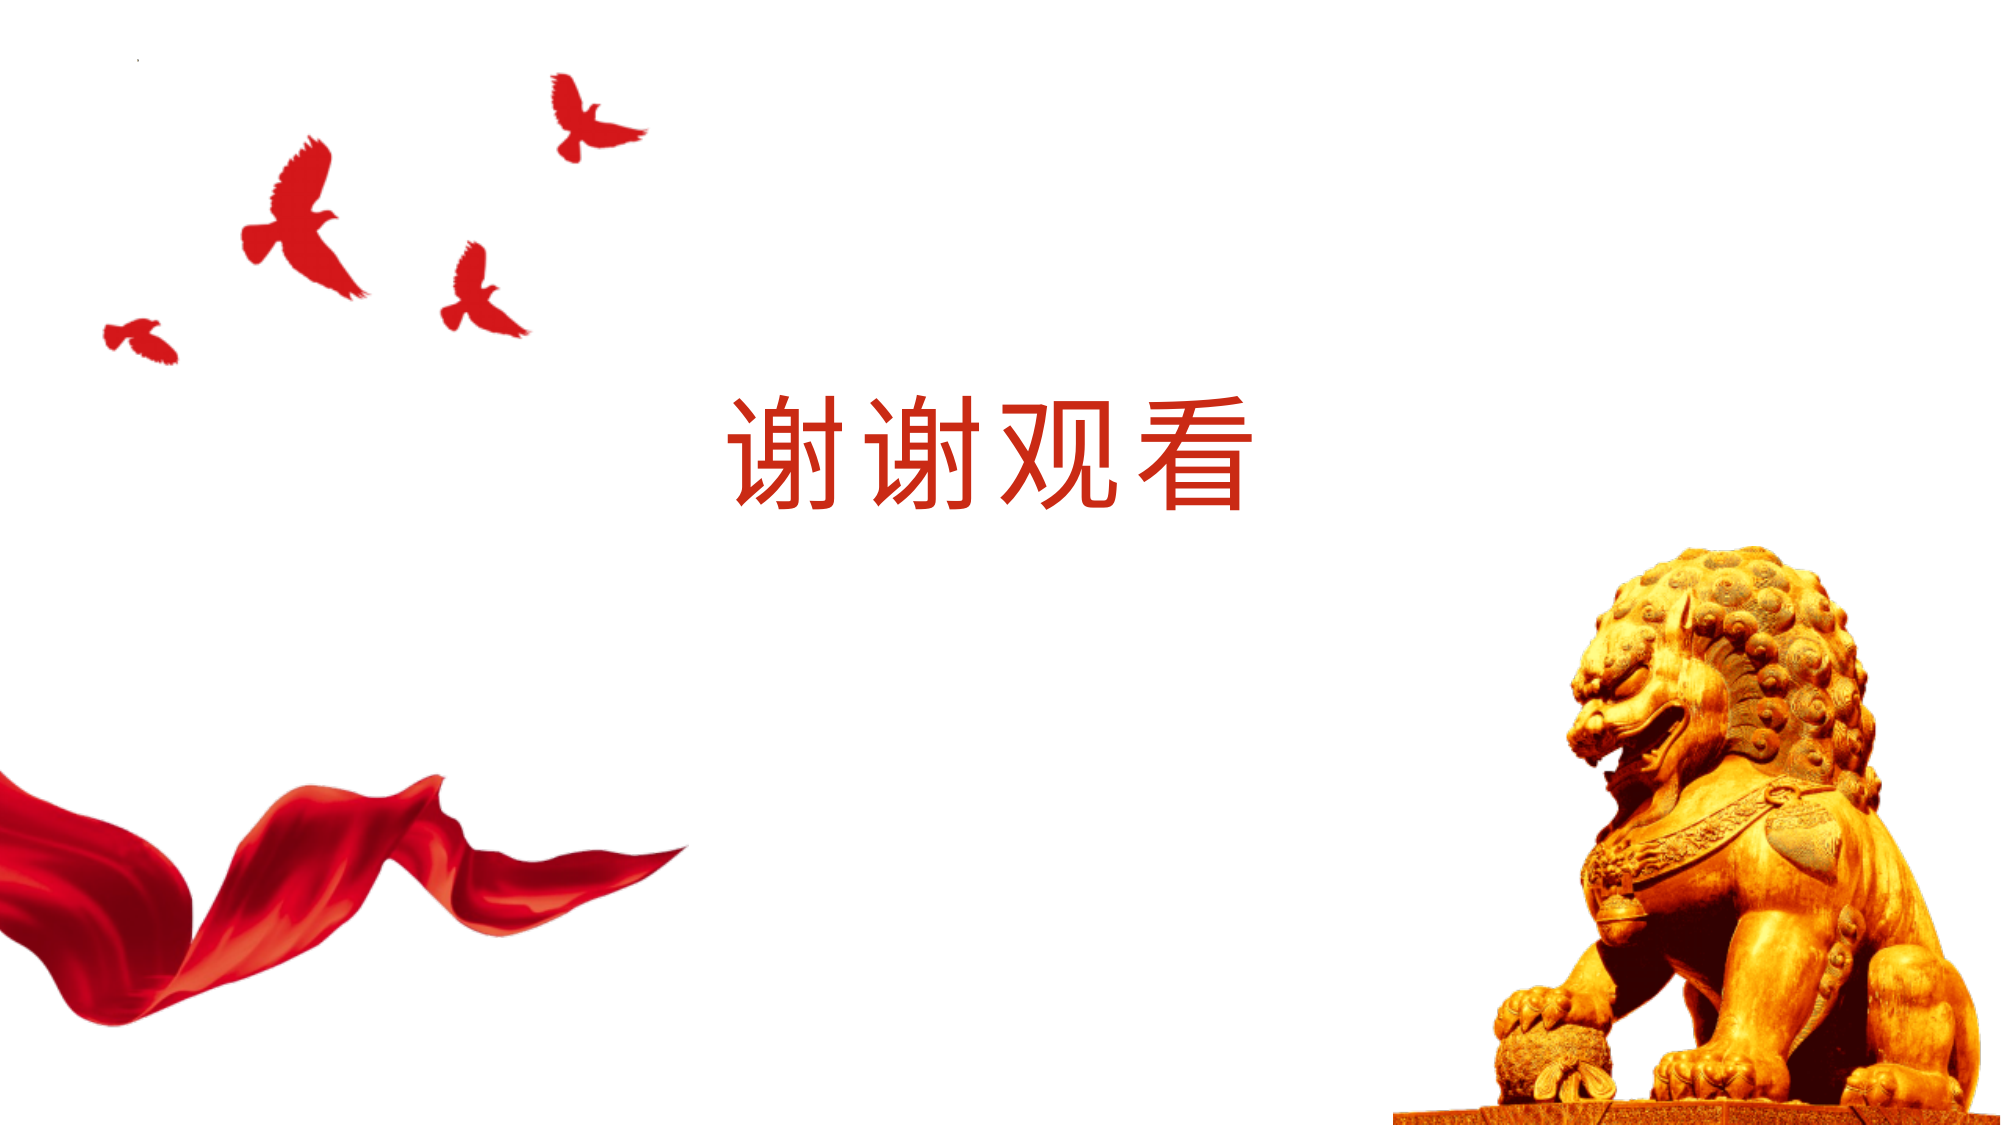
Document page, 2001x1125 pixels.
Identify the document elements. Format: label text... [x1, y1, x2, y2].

picture [6, 0, 768, 477]
title 谢谢观看 [336, 368, 1646, 547]
picture [1393, 546, 2001, 1125]
picture [0, 729, 689, 1032]
